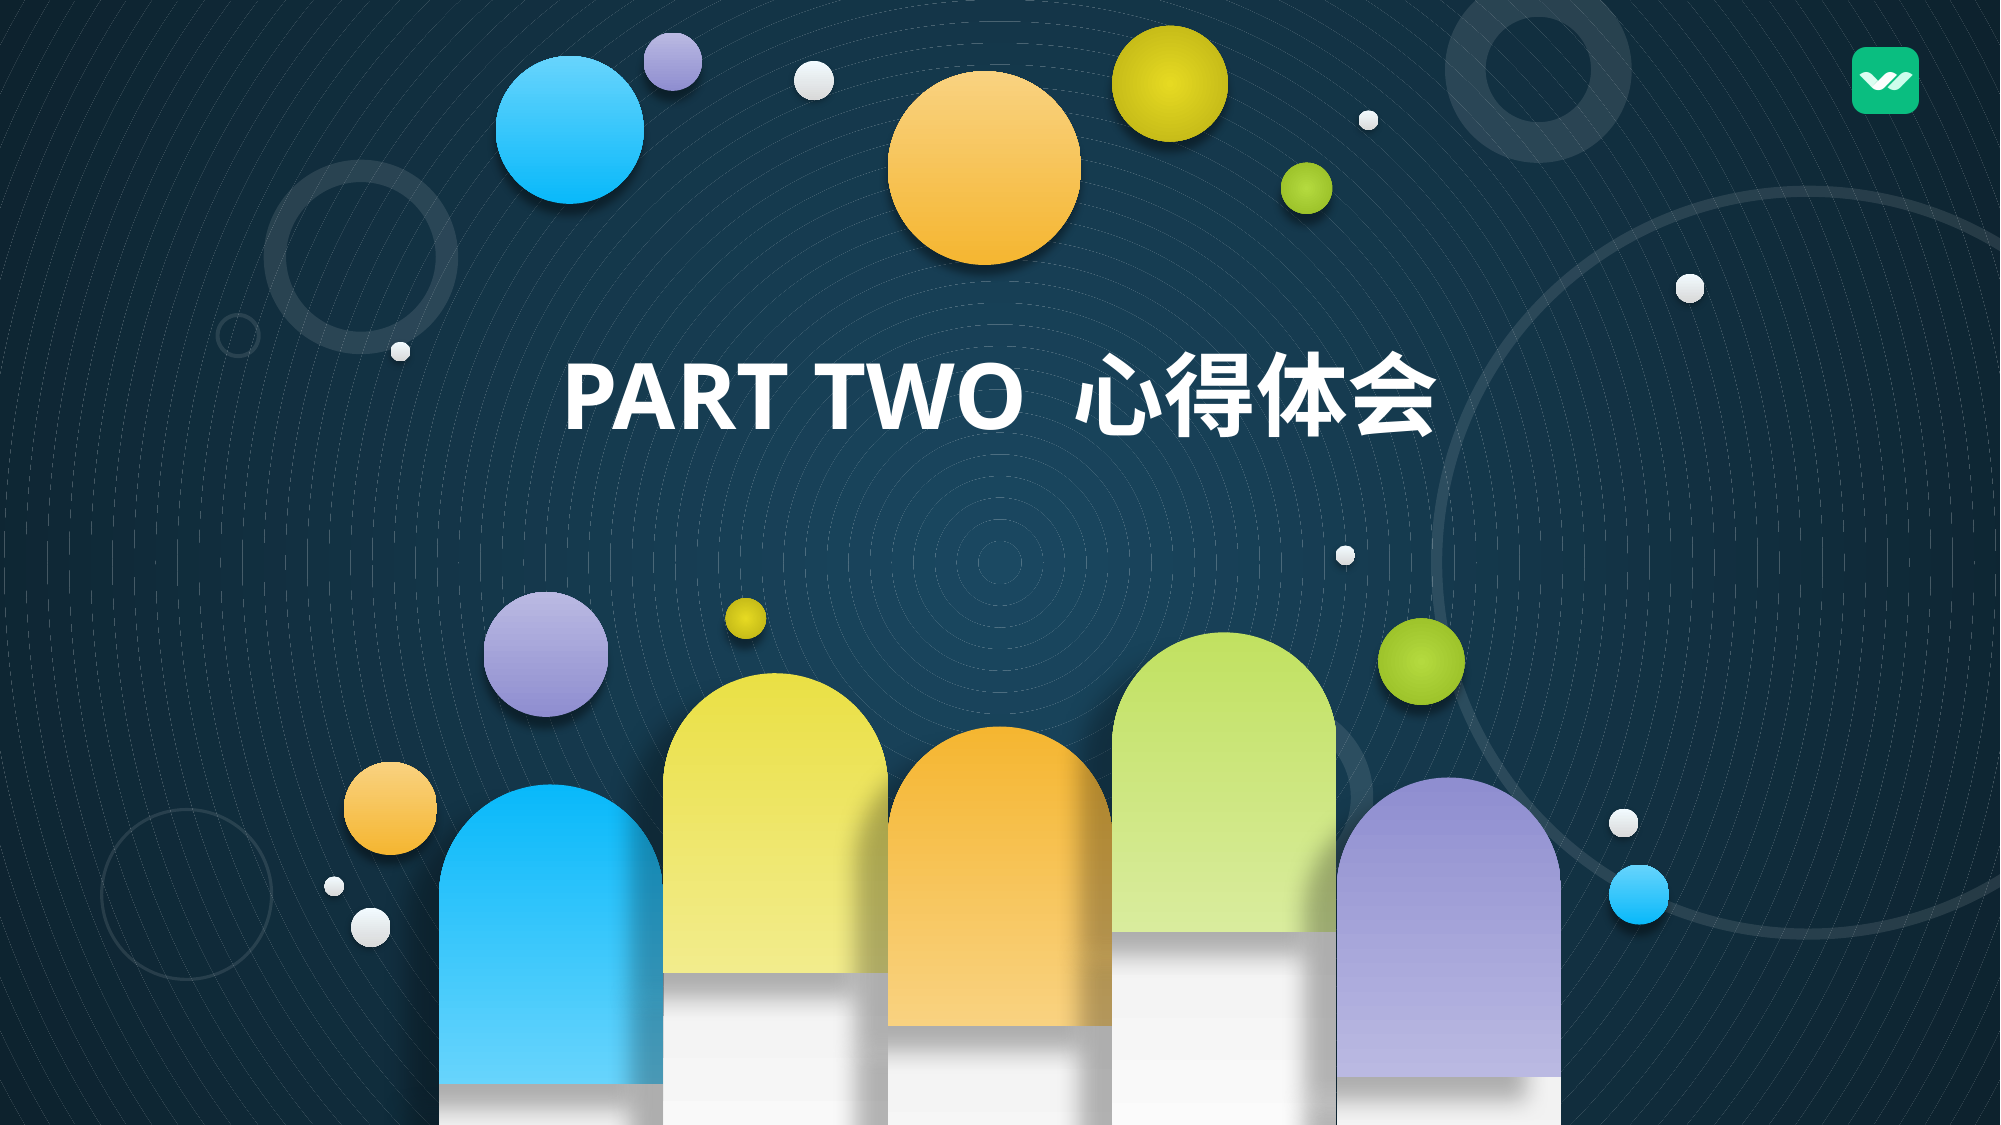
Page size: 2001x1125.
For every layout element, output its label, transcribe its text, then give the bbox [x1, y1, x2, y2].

picture [1852, 47, 1919, 114]
text_box [494, 55, 645, 205]
text_box [642, 31, 703, 92]
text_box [1112, 632, 1337, 1125]
text_box [1111, 24, 1229, 143]
text_box [886, 70, 1083, 267]
text_box [1377, 617, 1466, 706]
text_box [793, 59, 835, 102]
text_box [438, 784, 663, 1125]
text_box [1608, 807, 1640, 839]
text_box [1357, 109, 1380, 132]
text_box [663, 673, 888, 1125]
text_box [350, 906, 392, 948]
text_box [482, 590, 610, 718]
text_box [1608, 863, 1671, 926]
text_box [389, 340, 412, 363]
text_box [1334, 544, 1357, 567]
text_box [724, 597, 768, 640]
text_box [887, 726, 1112, 1125]
text_box [1279, 161, 1334, 215]
text_box [1674, 272, 1706, 304]
text_box [323, 875, 346, 898]
text_box [343, 761, 438, 857]
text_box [1336, 777, 1562, 1125]
text_box PART TWO 心得体会 [545, 330, 1455, 456]
